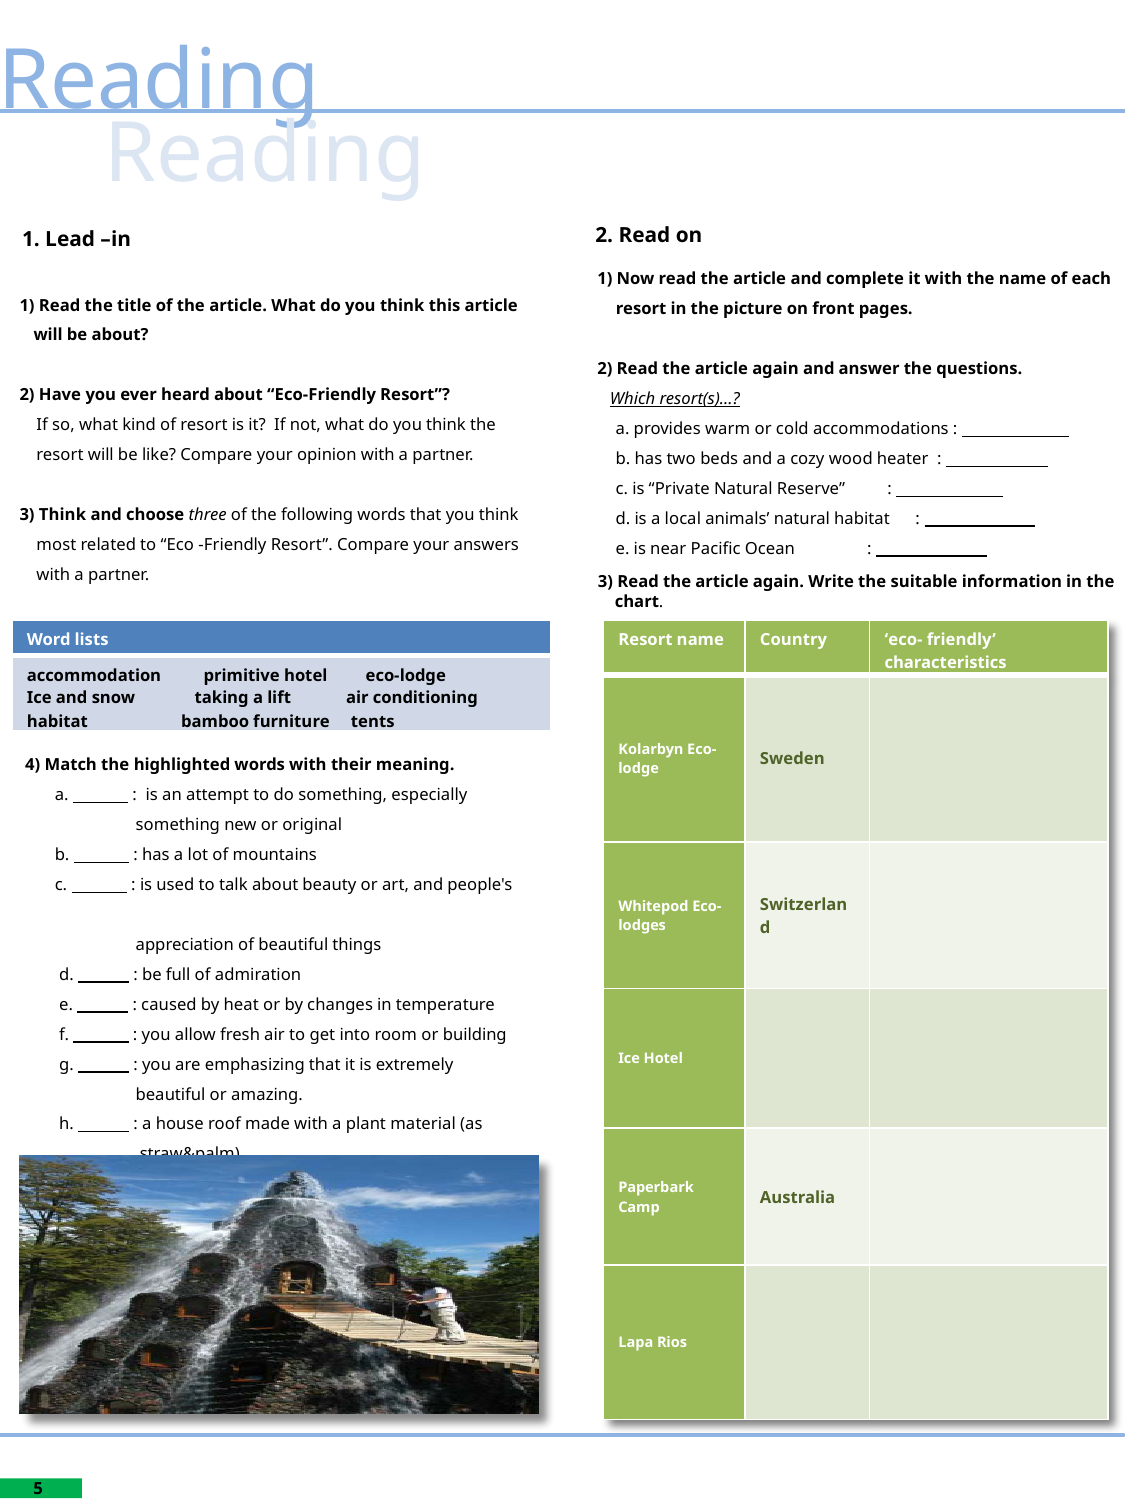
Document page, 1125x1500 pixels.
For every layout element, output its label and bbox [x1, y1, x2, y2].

text_box [0, 1470, 83, 1500]
text_box [0, 17, 1125, 1436]
text_box [562, 248, 1125, 639]
picture [18, 1155, 540, 1415]
